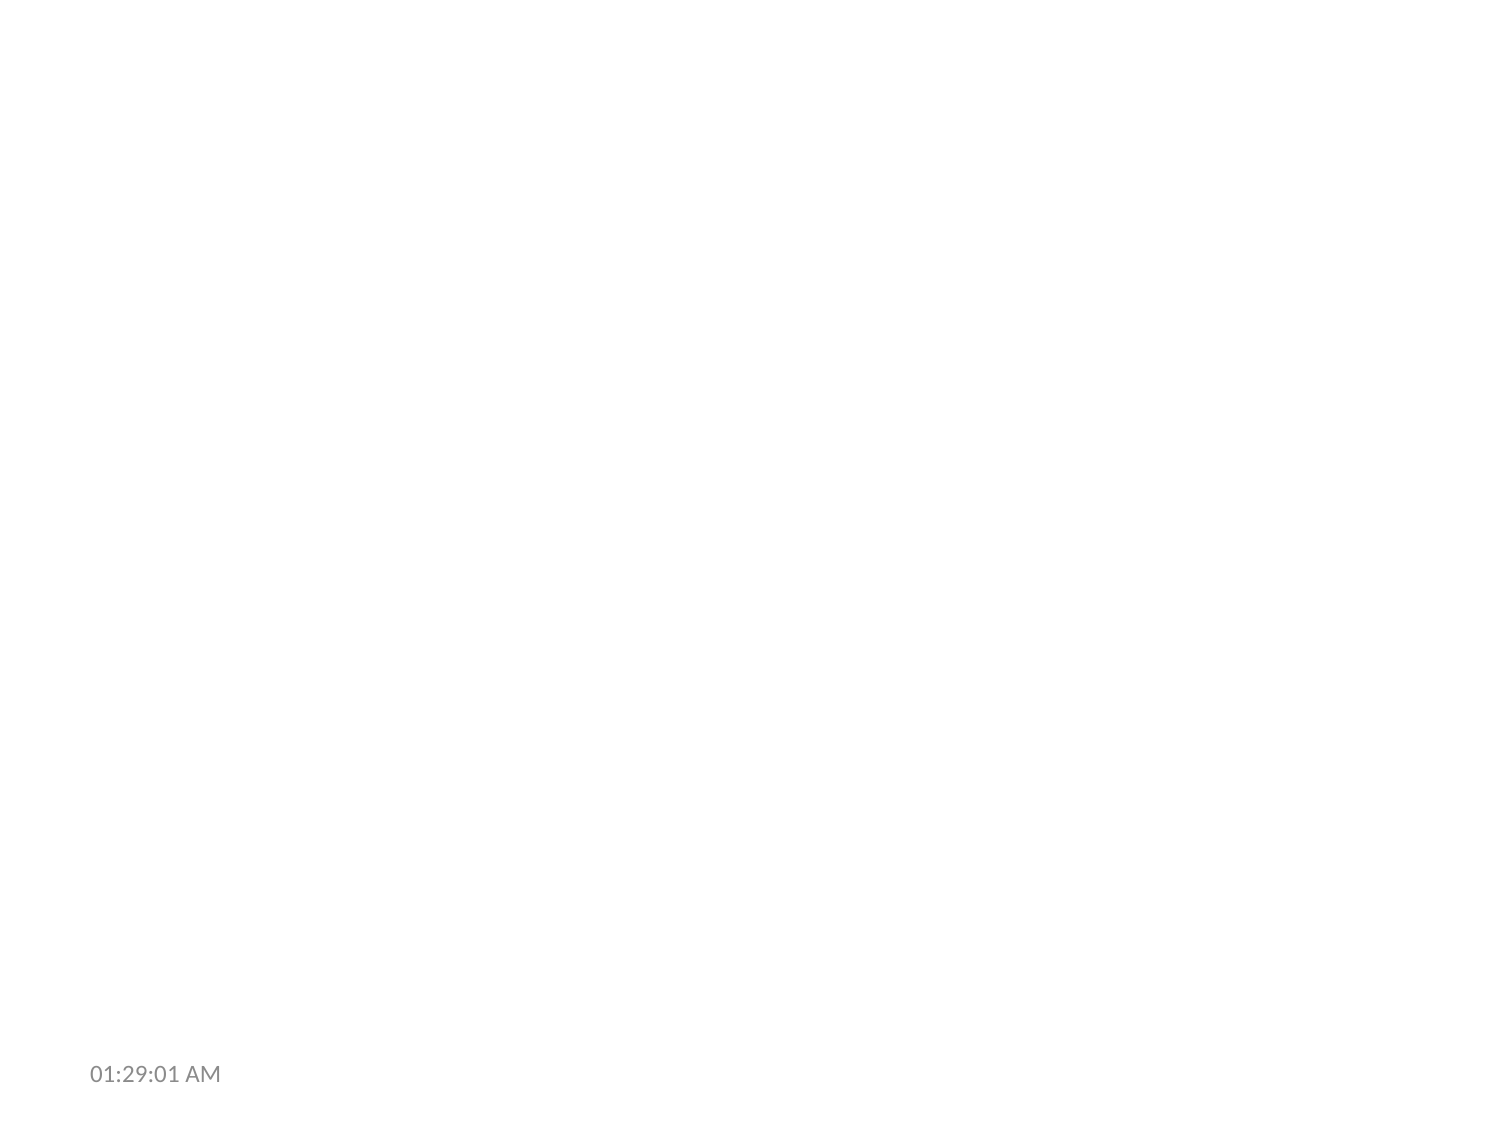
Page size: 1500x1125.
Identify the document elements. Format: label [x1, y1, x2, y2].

slide_number [75, 1042, 425, 1103]
